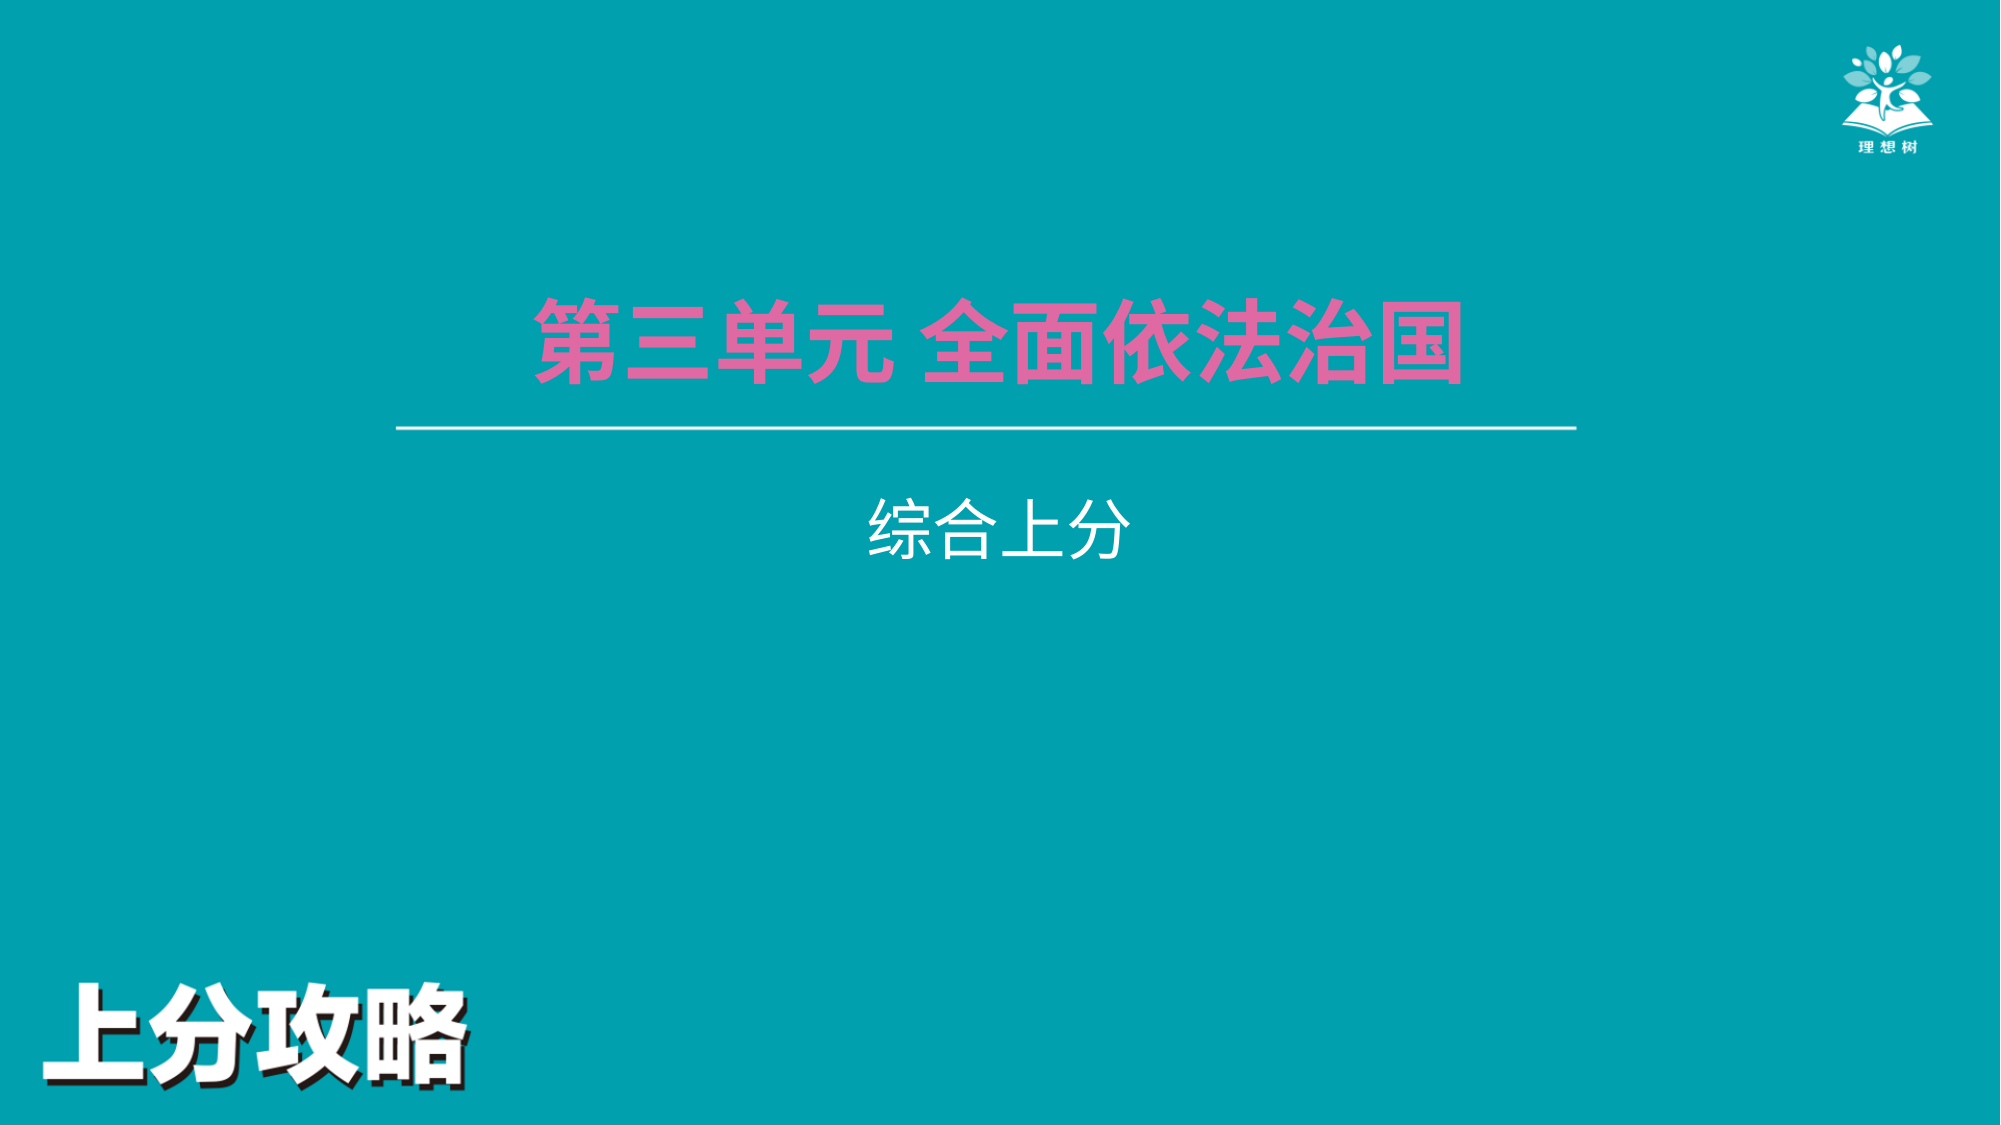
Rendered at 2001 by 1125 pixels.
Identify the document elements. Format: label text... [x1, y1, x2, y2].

picture [0, 413, 2000, 472]
picture [0, 0, 2000, 265]
text_box 第三单元 全面依法治国 [0, 265, 2000, 413]
text_box 综合上分 [0, 472, 2000, 579]
picture [0, 579, 2000, 1125]
